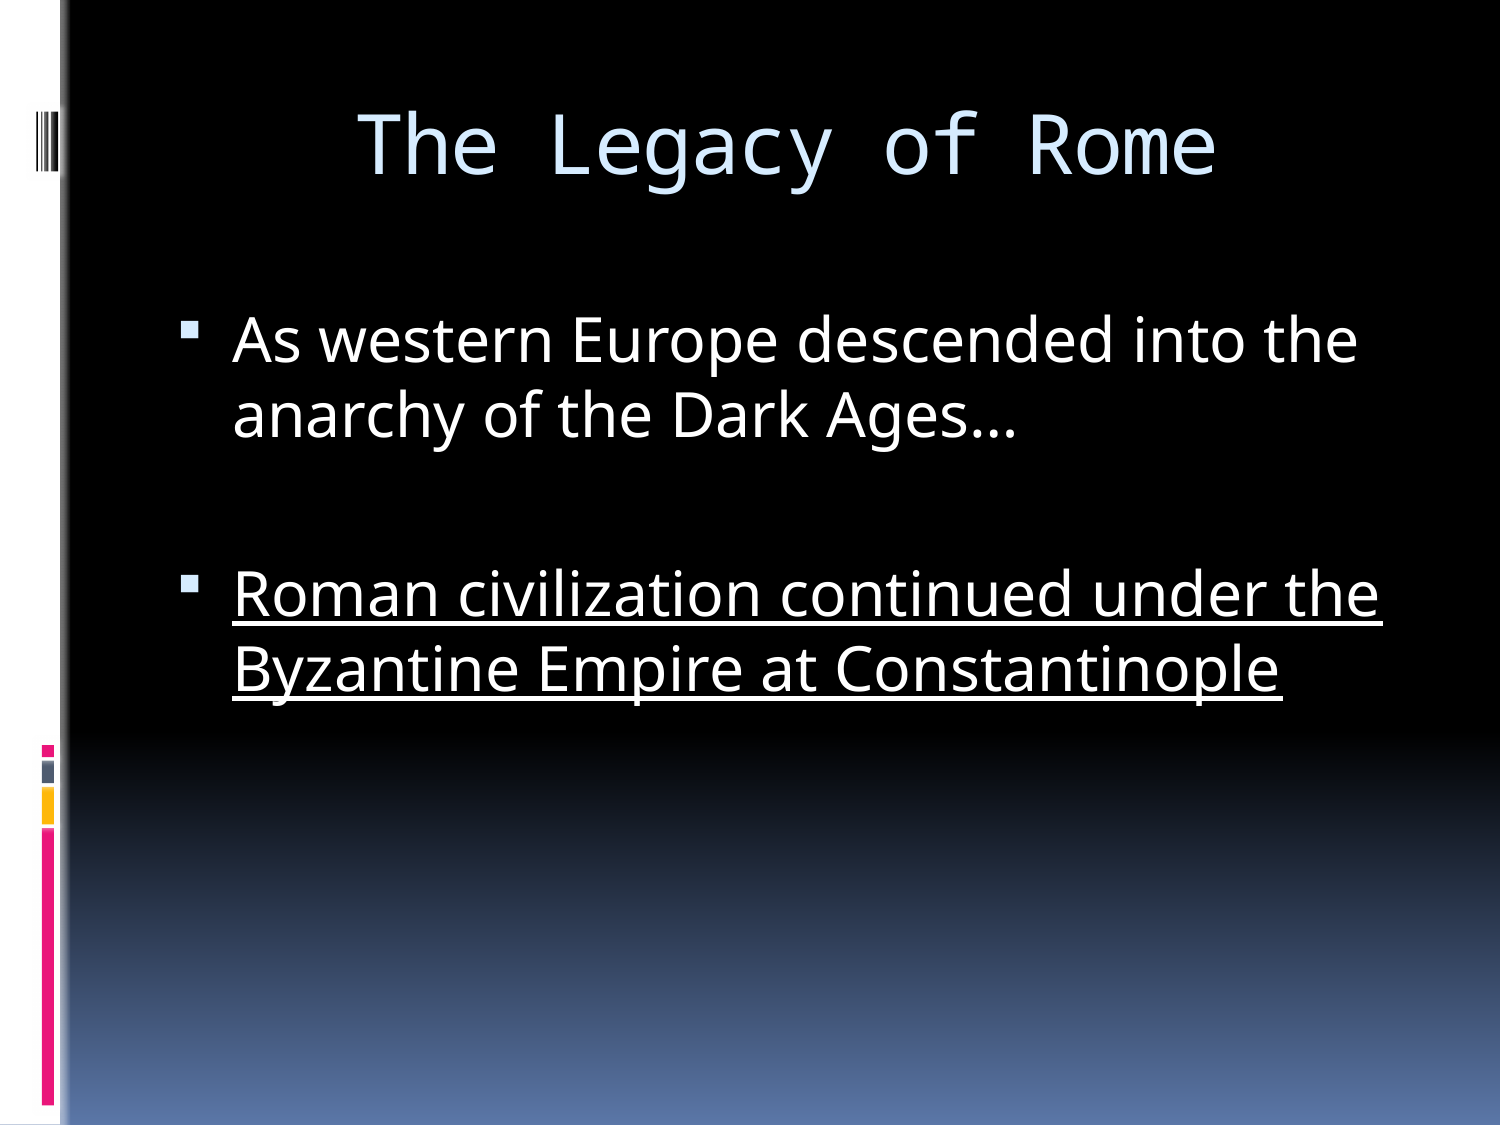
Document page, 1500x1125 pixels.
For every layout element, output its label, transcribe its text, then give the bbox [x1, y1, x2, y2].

list As western Europe descended into the anarchy of the Dark Ages… Roman civilization continued under the Byzantine Empire at Constantinople [150, 292, 1425, 1043]
title The Legacy of Rome [150, 83, 1425, 234]
